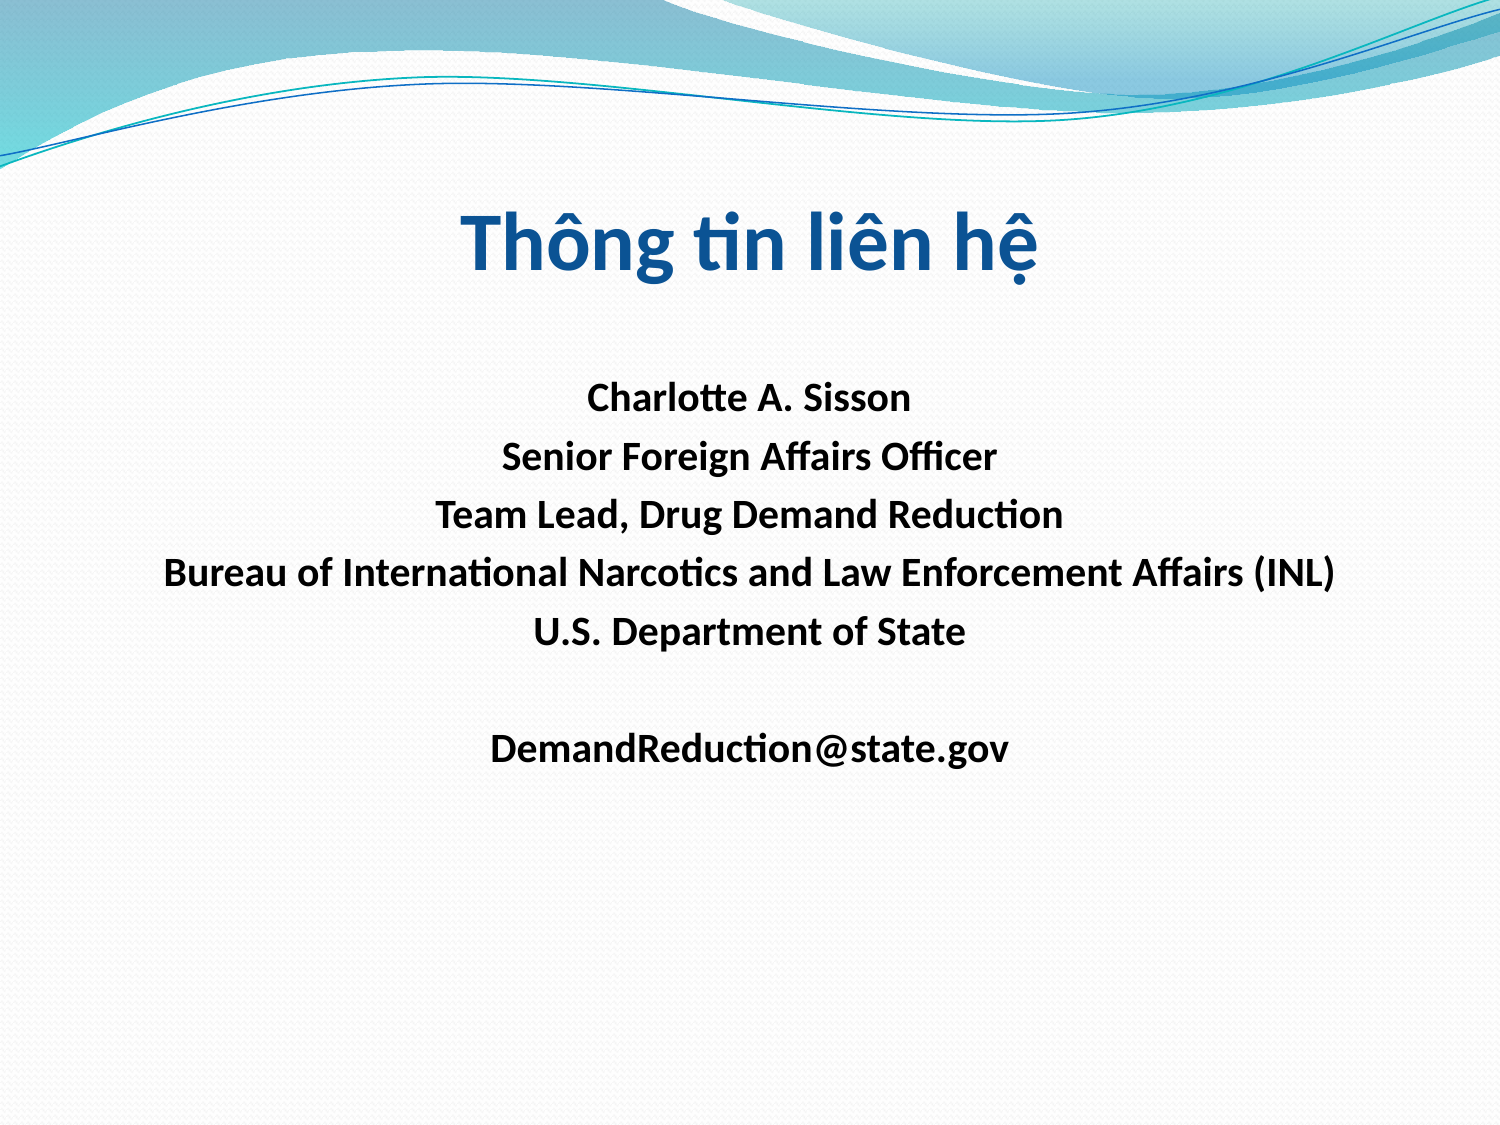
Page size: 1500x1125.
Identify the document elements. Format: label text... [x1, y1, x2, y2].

list Charlotte A. Sisson Senior Foreign Affairs Officer Team Lead, Drug Demand Reduction Bureau of International Narcotics and Law Enforcement Affairs (INL) U.S. Department of State DemandReduction@state.gov [75, 362, 1425, 961]
title Thông tin liên hệ [0, 99, 1500, 288]
